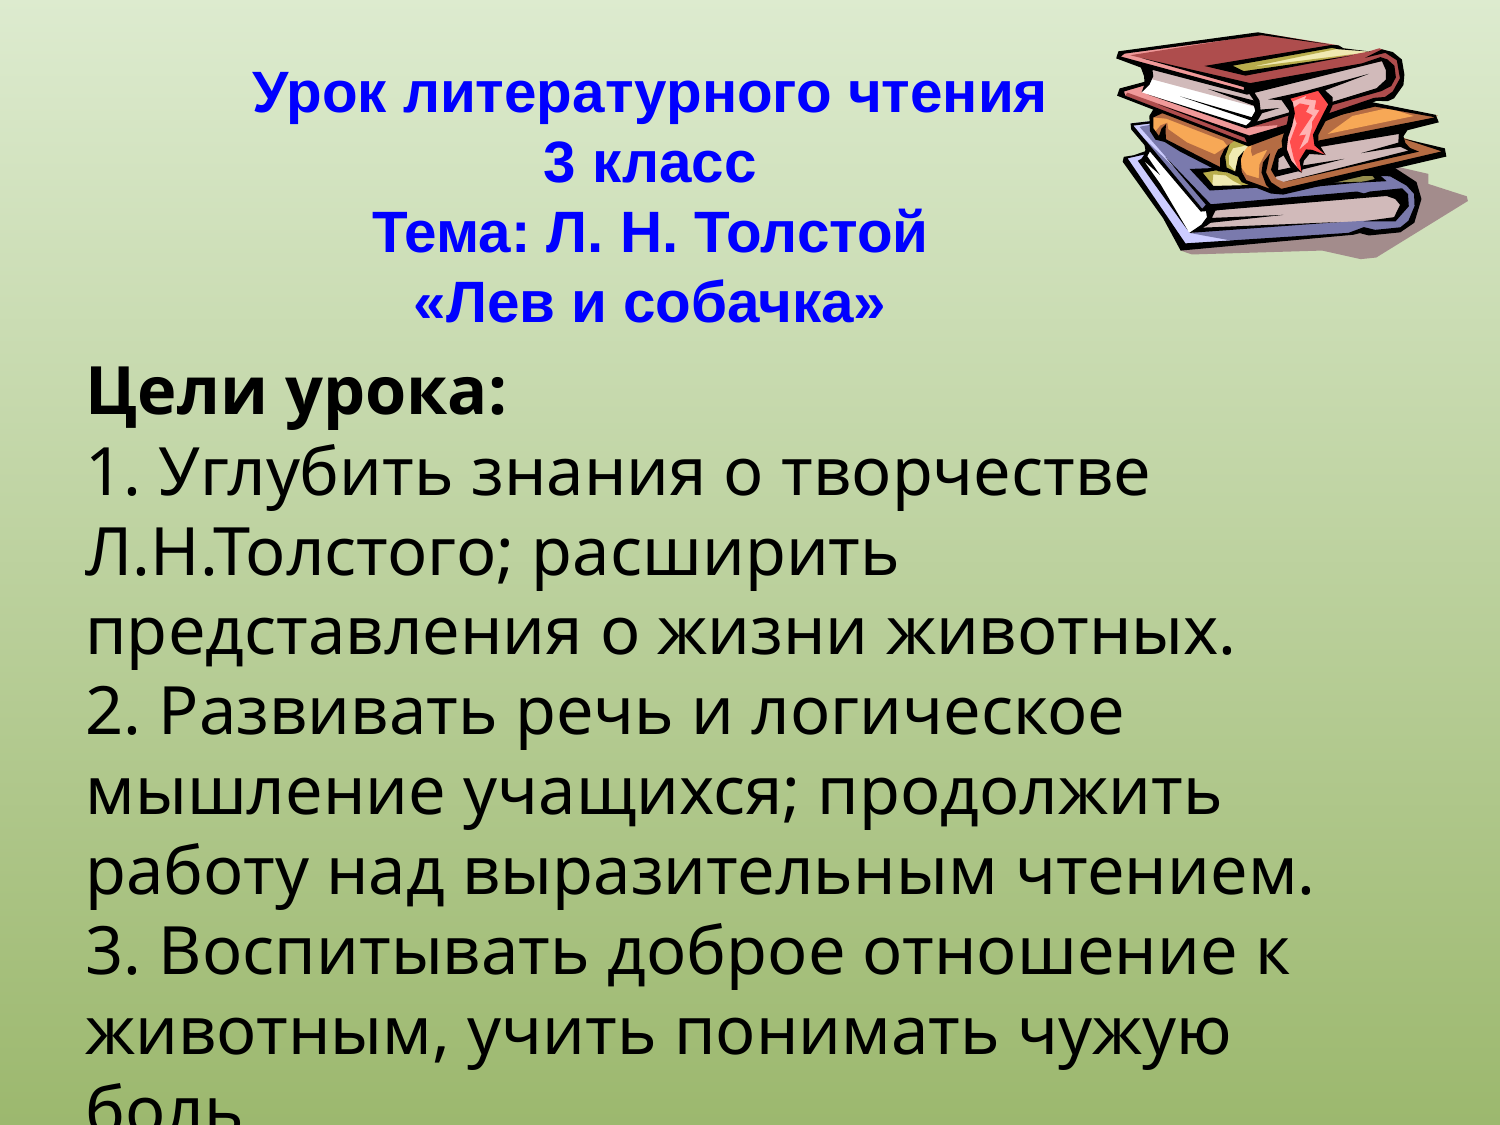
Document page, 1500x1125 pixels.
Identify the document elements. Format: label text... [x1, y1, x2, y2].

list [1115, 30, 1471, 262]
title Цели урока: 1. Углубить знания о творчестве Л.Н.Толстого; расширить представления о жизни животных. 2. Развивать речь и логическое мышление учащихся; продолжить работу над выразительным чтением. 3. Воспитывать доброе отношение к животным, учить понимать чужую боль. [70, 222, 1408, 1084]
text_box Урок литературного чтения 3 класс Тема: Л. Н. Толстой «Лев и собачка» [175, 46, 1125, 422]
